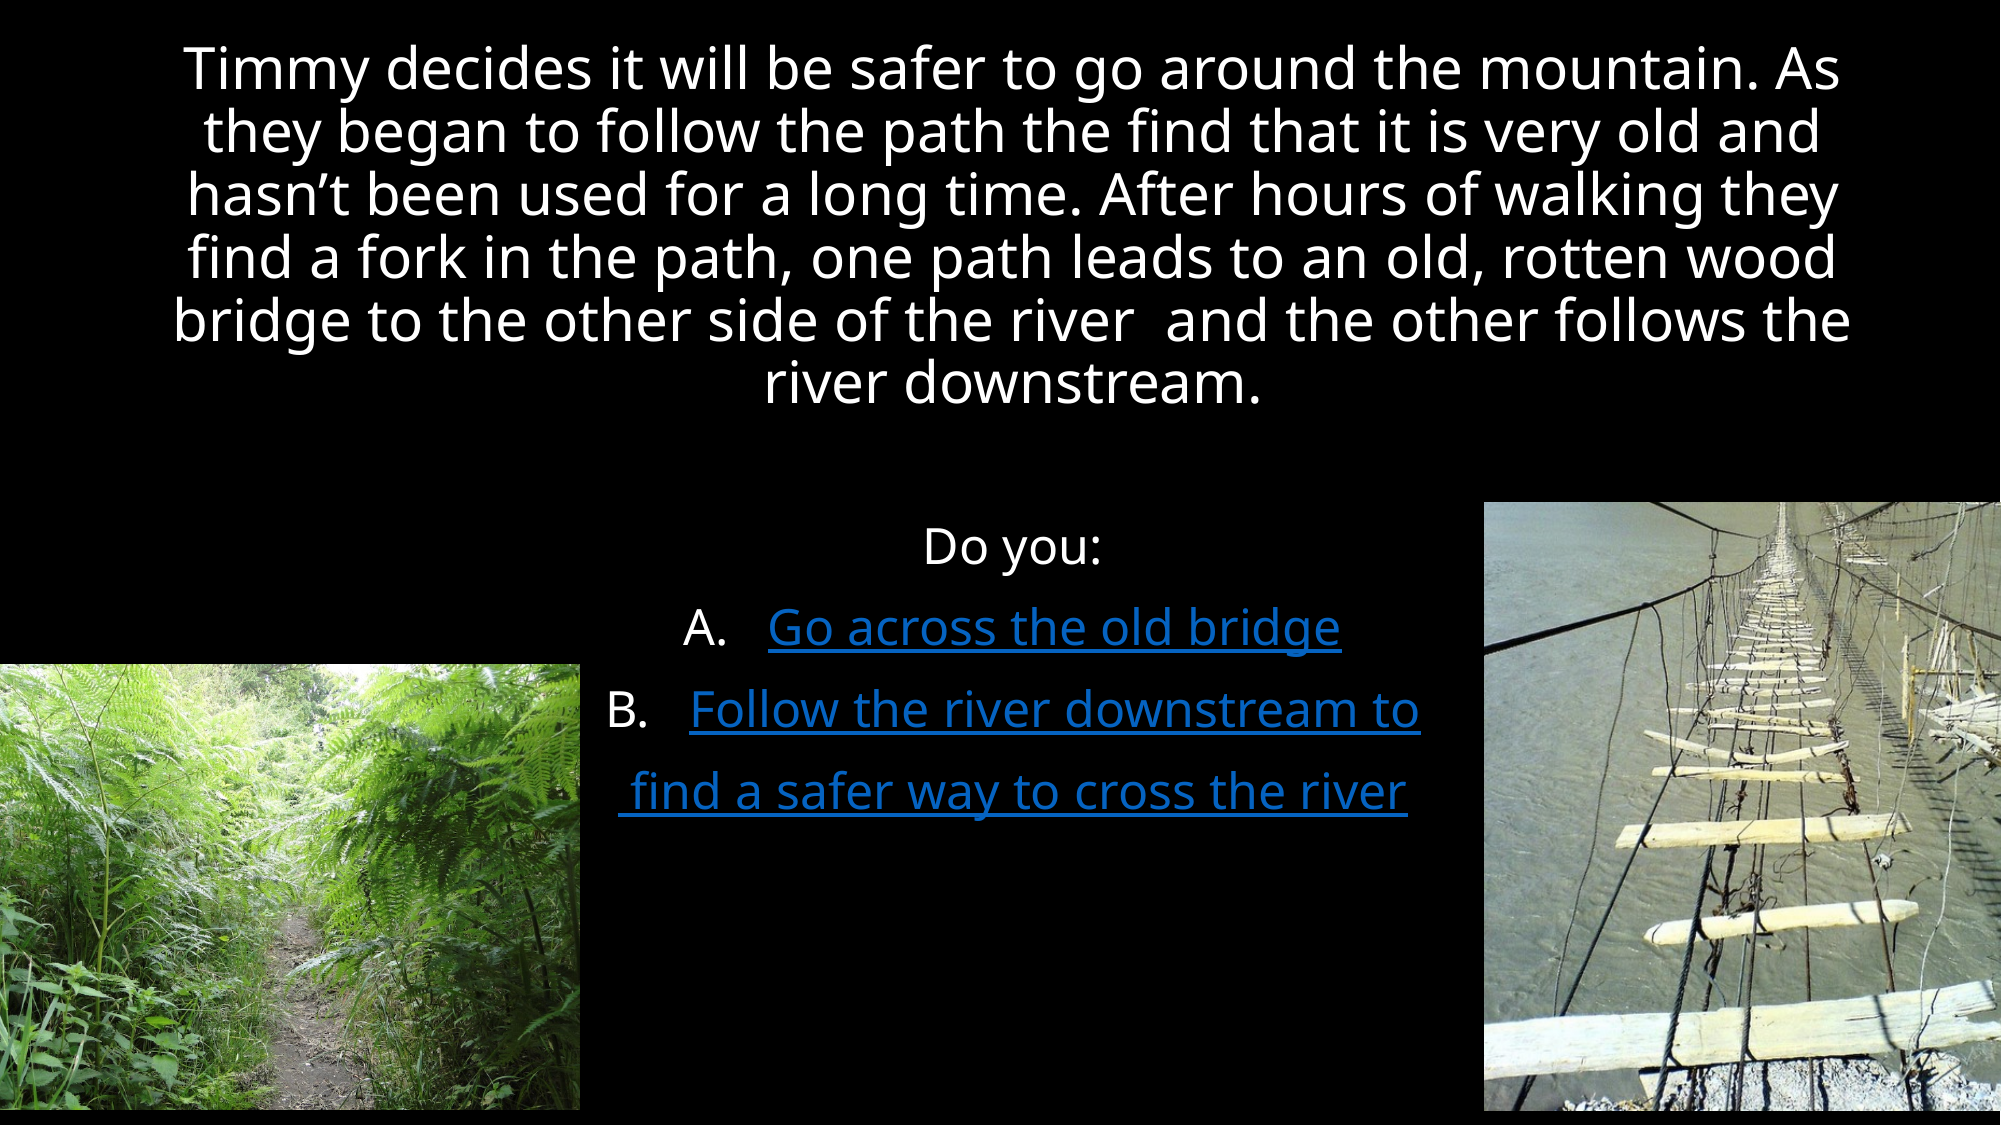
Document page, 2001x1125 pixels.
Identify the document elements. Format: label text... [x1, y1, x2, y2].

list Timmy decides it will be safer to go around the mountain. As they began to follow the path the find that it is very old and hasn’t been used for a long time. After hours of walking they find a fork in the path, one path leads to an old, rotten wood bridge to the other side of the river and the other follows the river downstream. Do you: Go across the old bridge Follow the river downstream to find a safer way to cross the river [150, 31, 1876, 923]
picture [0, 664, 580, 1110]
picture [1483, 501, 2001, 1111]
